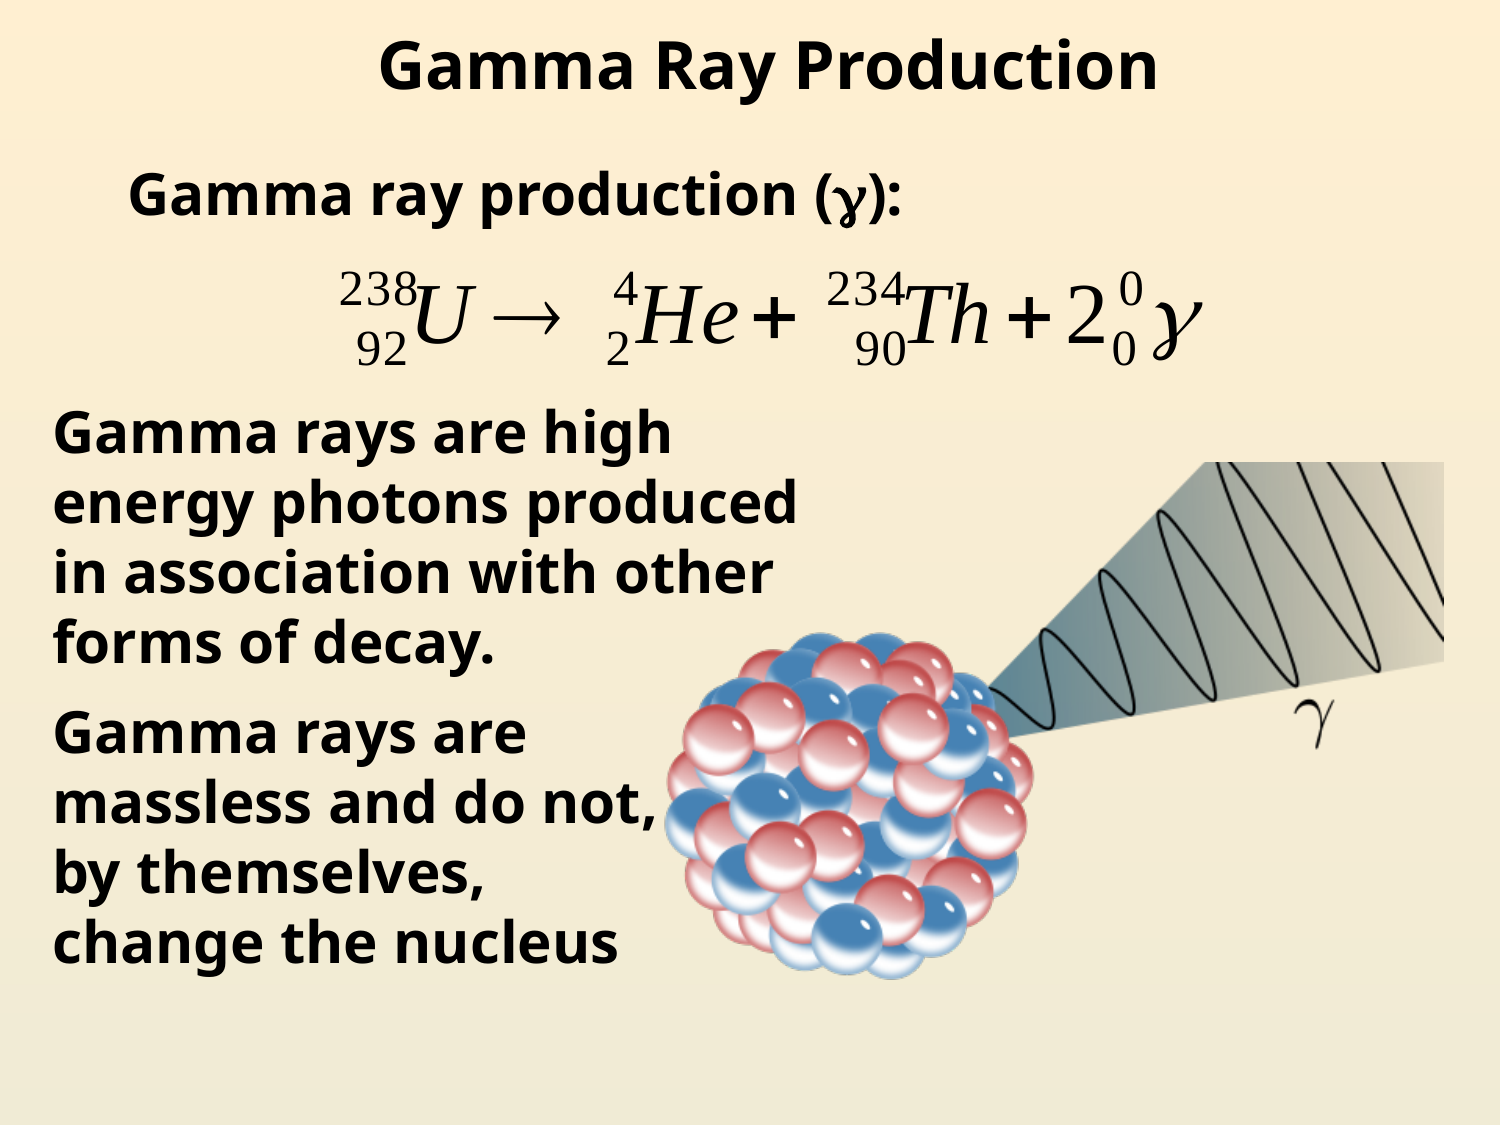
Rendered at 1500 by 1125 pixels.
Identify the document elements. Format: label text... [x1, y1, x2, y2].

list Gamma ray production (g): [112, 149, 1413, 263]
title Gamma Ray Production [137, 0, 1401, 126]
picture [662, 462, 1444, 994]
text_box Gamma rays are high energy photons produced in association with other forms of decay. [37, 387, 850, 683]
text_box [324, 249, 1216, 388]
text_box Gamma rays are massless and do not, by themselves, change the nucleus [37, 687, 657, 983]
